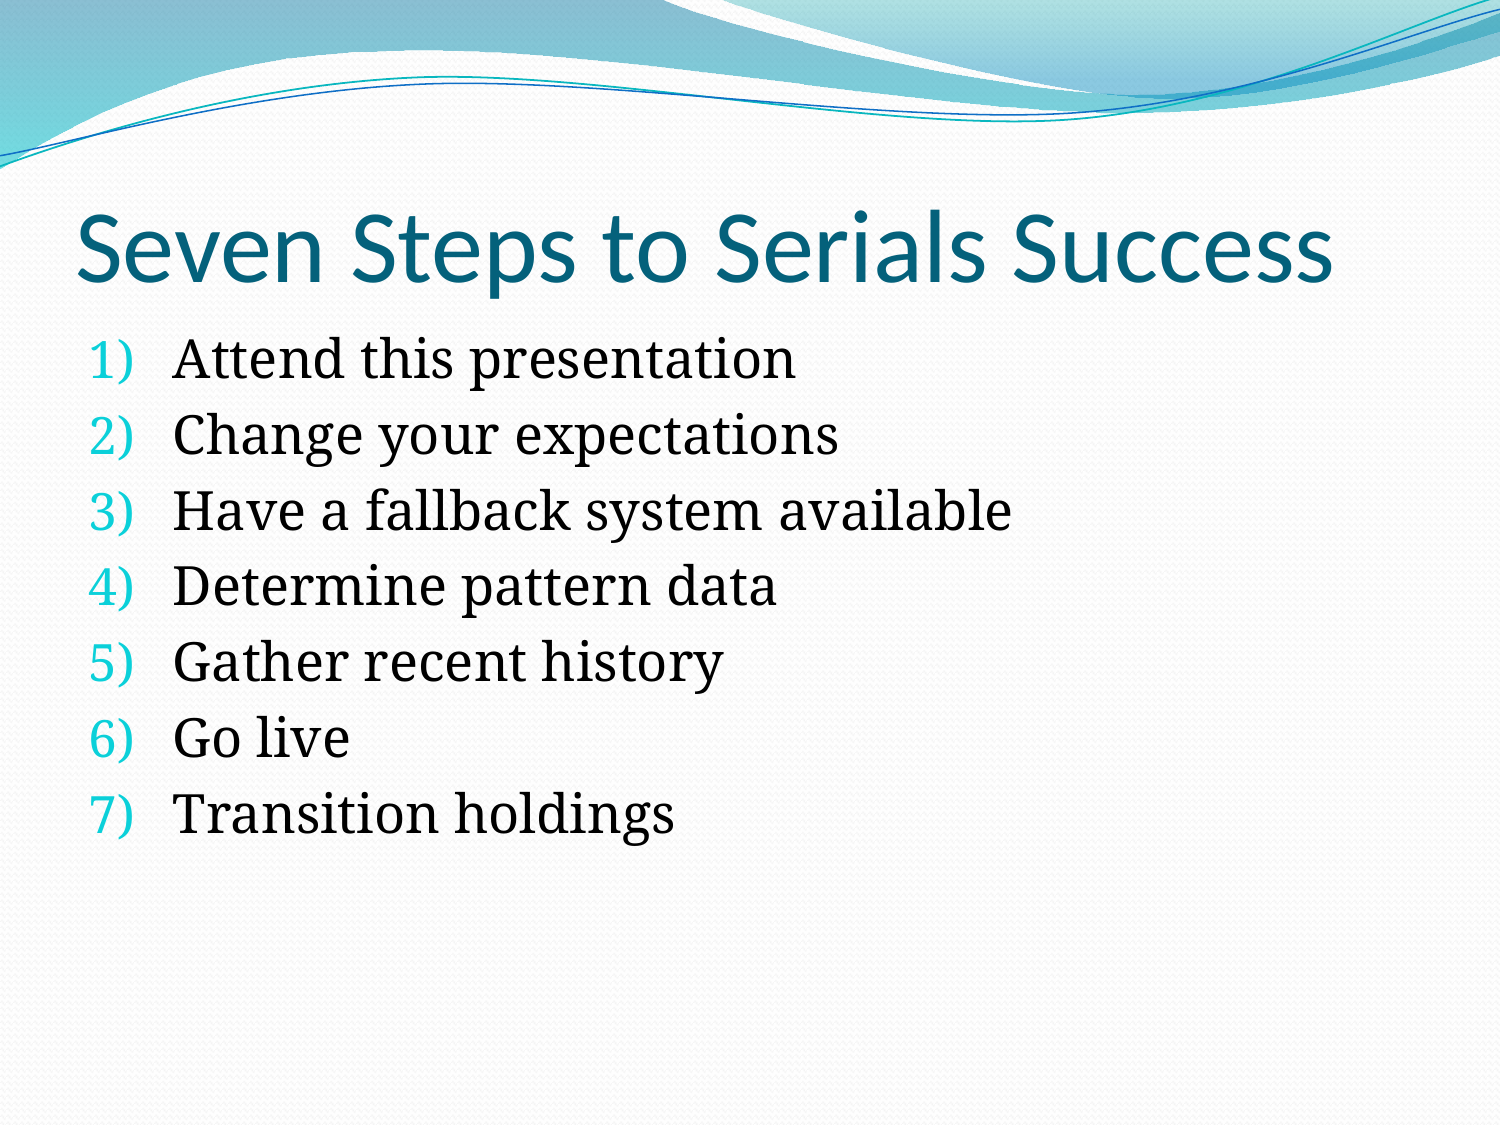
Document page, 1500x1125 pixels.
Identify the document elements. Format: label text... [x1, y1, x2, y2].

title Seven Steps to Serials Success [75, 115, 1425, 303]
list Attend this presentation Change your expectations Have a fallback system available Determine pattern data Gather recent history Go live Transition holdings [75, 317, 1425, 1038]
